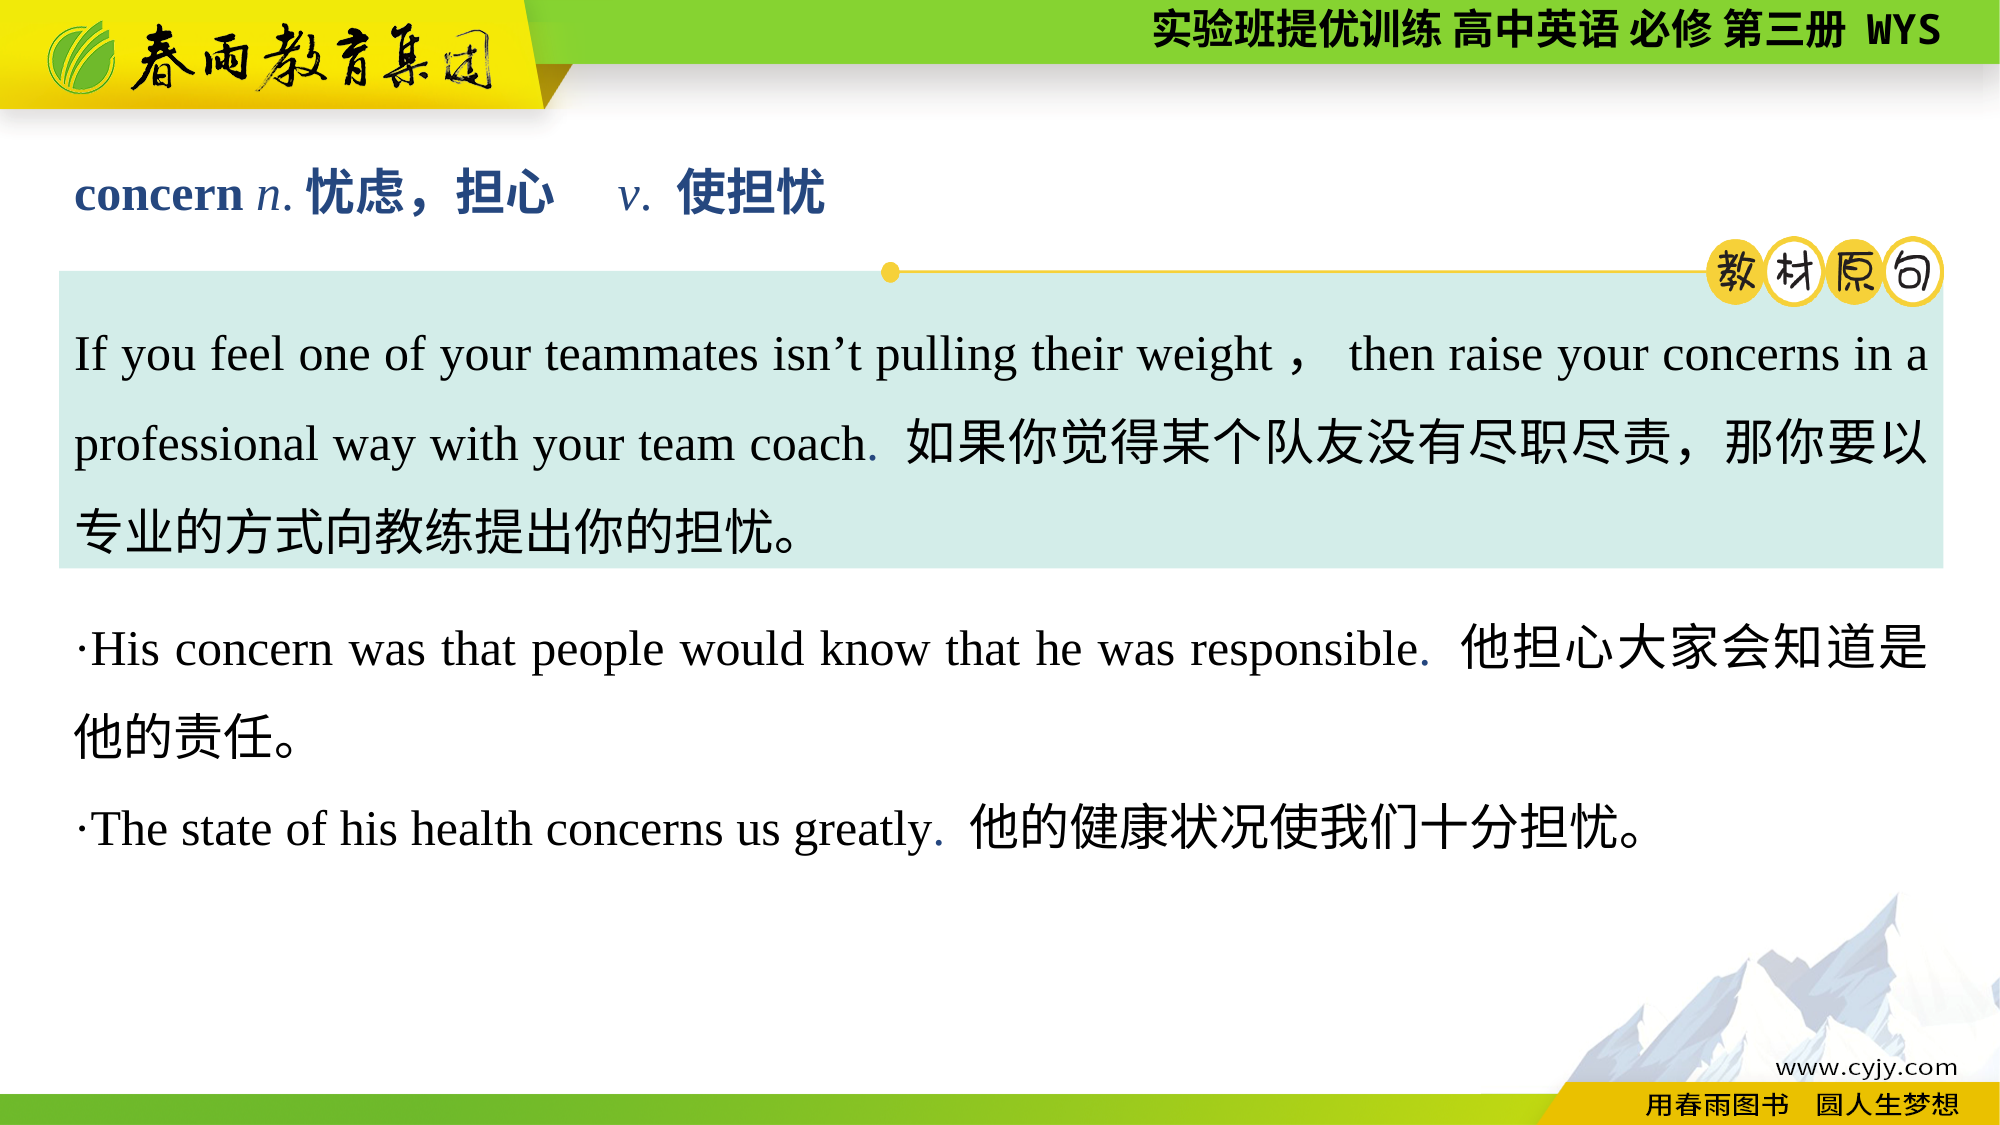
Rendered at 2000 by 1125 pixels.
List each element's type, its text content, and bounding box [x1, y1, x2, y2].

picture [0, 0, 2000, 1125]
text_box If you feel one of your teammates isn’t pulling their weight，then raise your concerns in a professional way with your team coach. 如果你觉得某个队友没有尽职尽责，那你要以专业的方式向教练提出你的担忧。 [59, 270, 1944, 569]
list concern n.忧虑，担心 v. 使担忧 [59, 122, 1944, 217]
text_box ·His concern was that people would know that he was responsible. 他担心大家会知道是他的责任。 ·The state of his health concerns us greatly. 他的健康状况使我们十分担忧。 [59, 578, 1944, 863]
